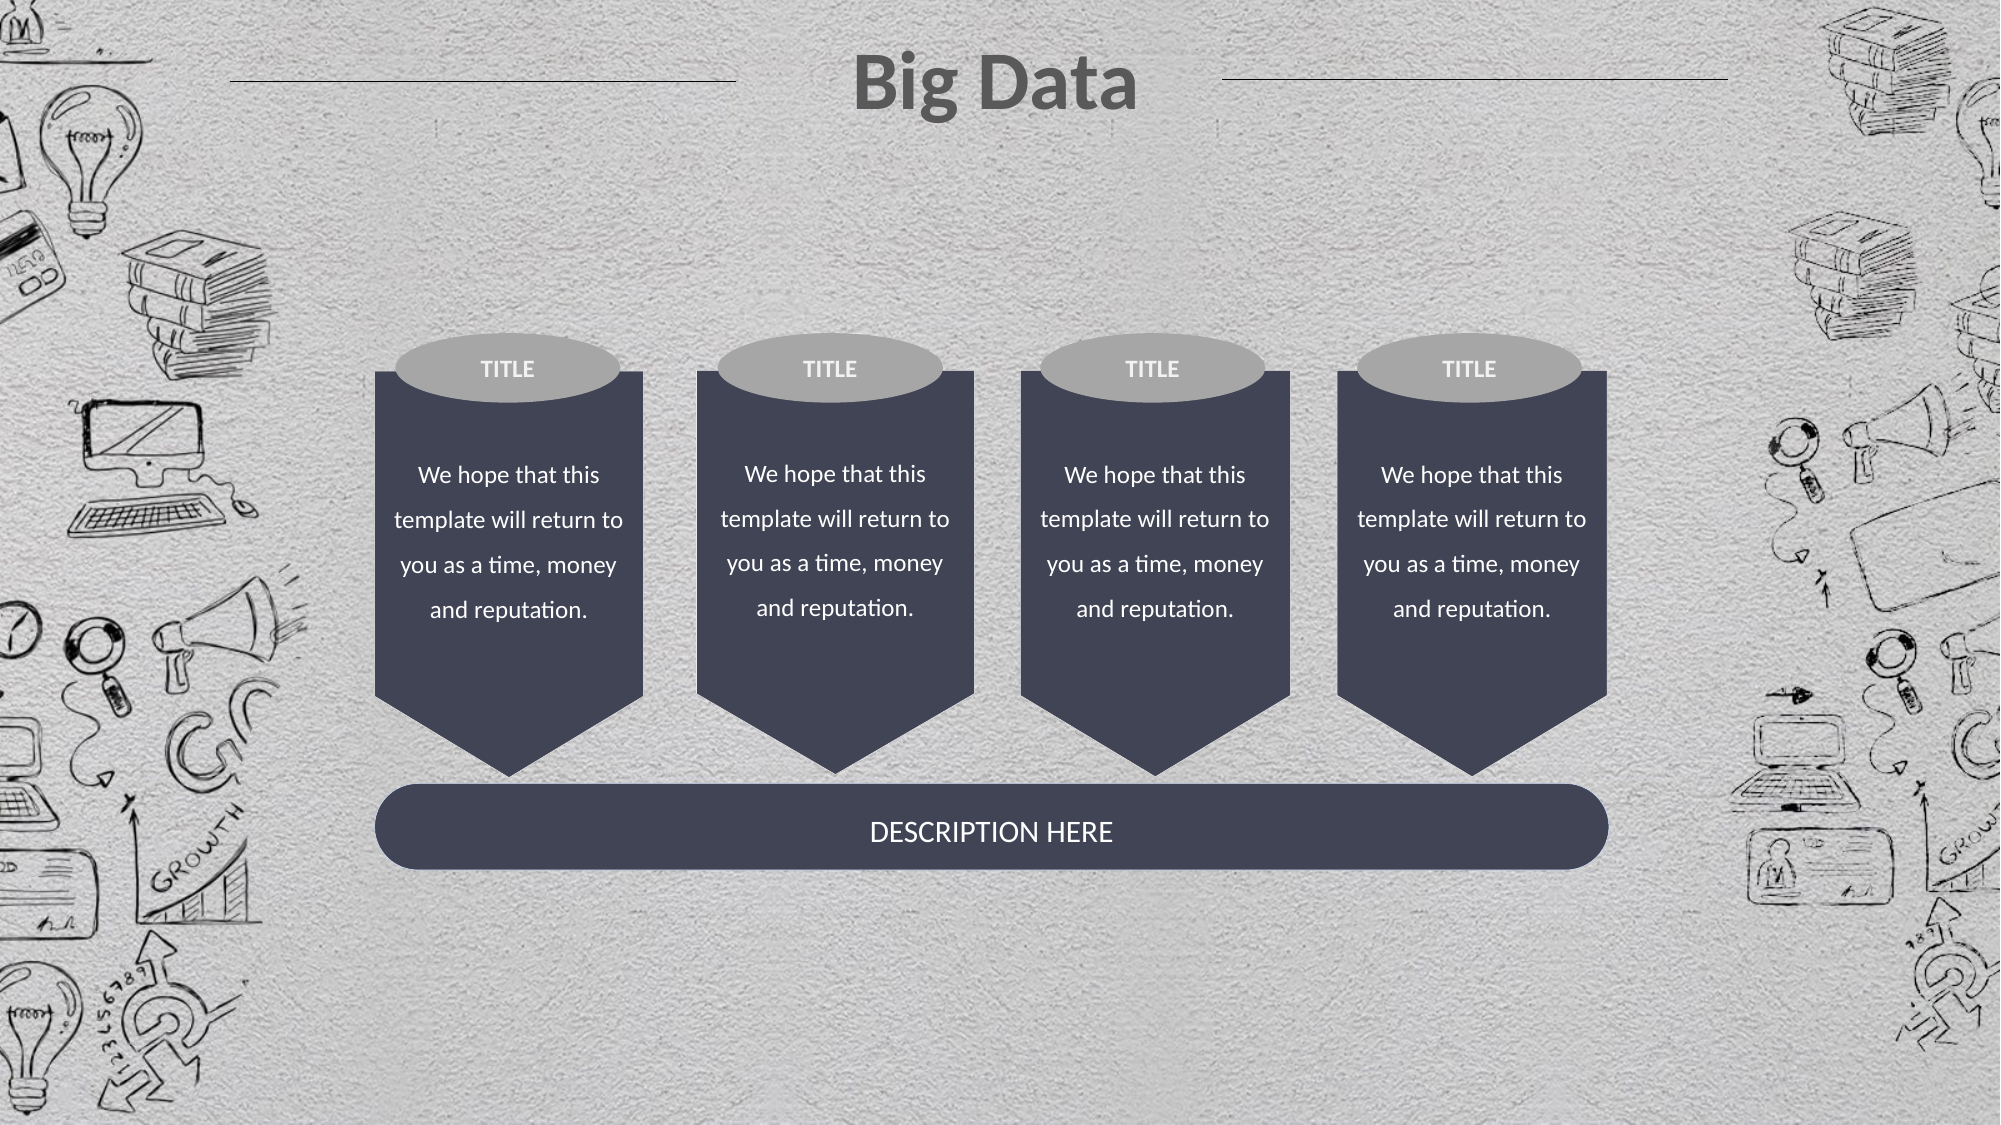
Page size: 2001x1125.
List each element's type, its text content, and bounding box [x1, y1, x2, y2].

text_box We hope that this template will return to you as a time, money and reputation. [1337, 370, 1608, 777]
text_box We hope that this template will return to you as a time, money and reputation. [696, 370, 975, 775]
text_box DESCRIPTION HERE [374, 783, 1609, 871]
text_box TITLE [1040, 333, 1266, 403]
text_box TITLE [1357, 333, 1583, 403]
picture [0, 0, 2000, 1125]
text_box TITLE [717, 333, 944, 403]
text_box We hope that this template will return to you as a time, money and reputation. [374, 371, 644, 778]
text_box TITLE [395, 333, 621, 403]
text_box We hope that this template will return to you as a time, money and reputation. [1020, 370, 1291, 777]
